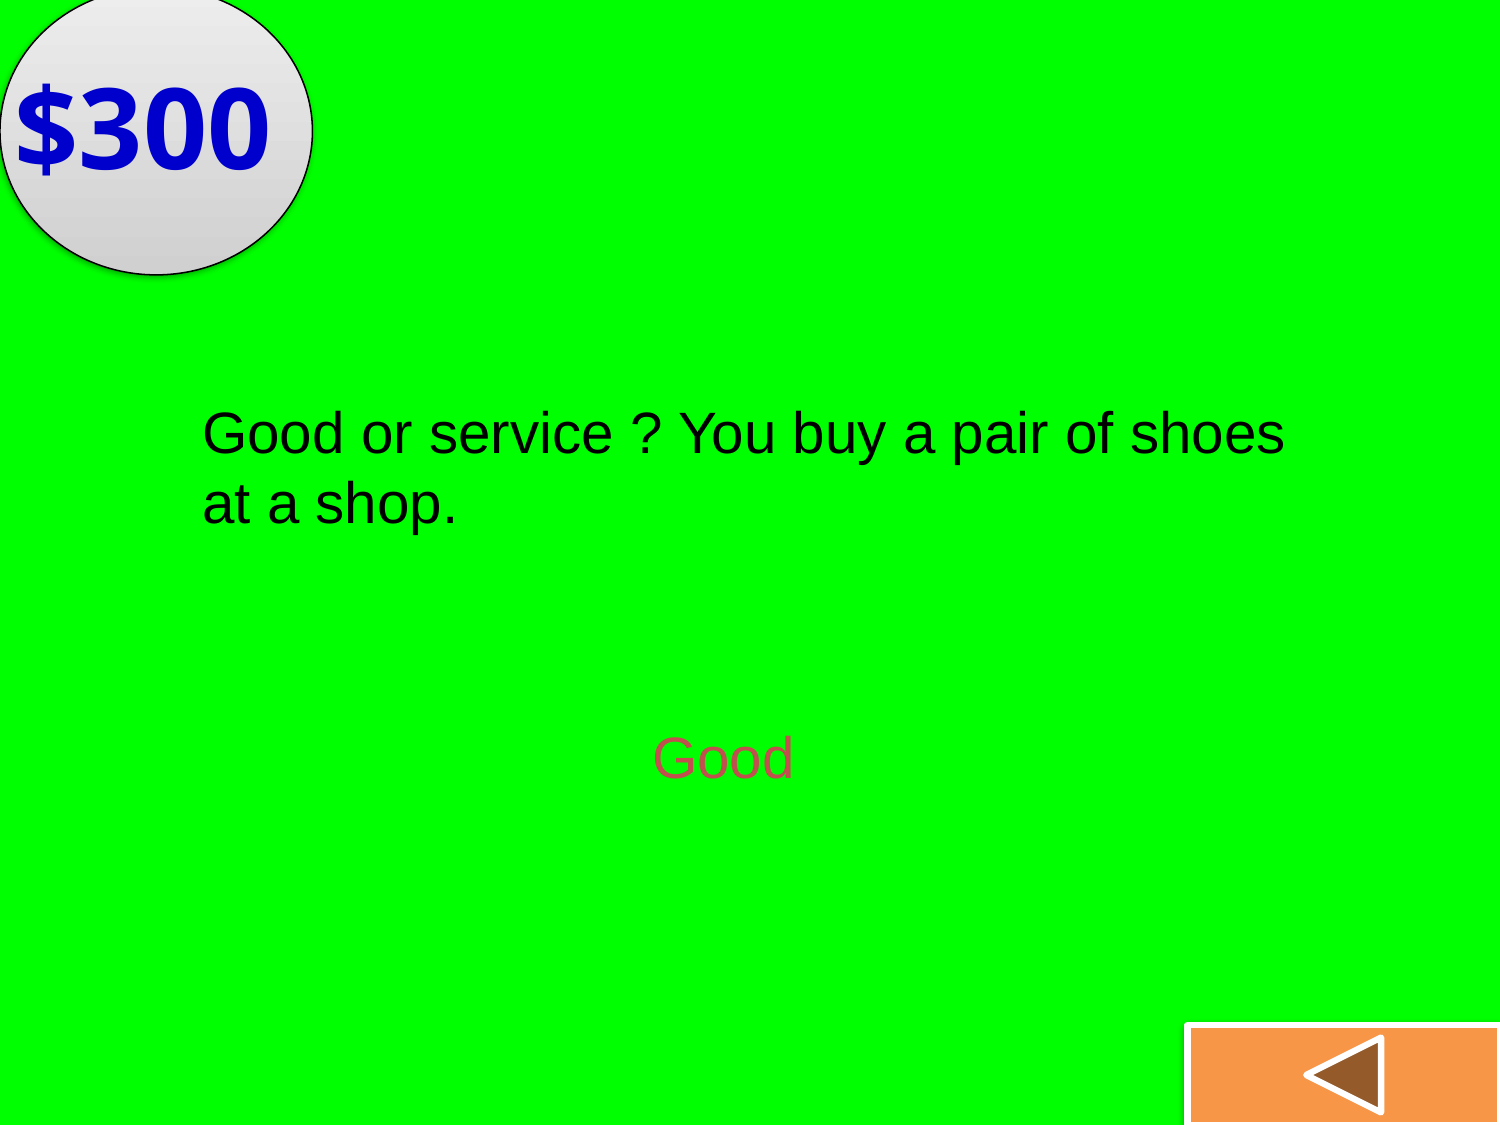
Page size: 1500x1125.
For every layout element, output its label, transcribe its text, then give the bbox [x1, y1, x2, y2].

text_box Good or service ? You buy a pair of shoes at a shop. [187, 387, 1363, 543]
text_box [18, 200, 295, 276]
text_box $300 [0, 49, 1425, 200]
text_box [1184, 1022, 1500, 1125]
text_box Good [637, 712, 875, 798]
text_box [27, 0, 286, 49]
